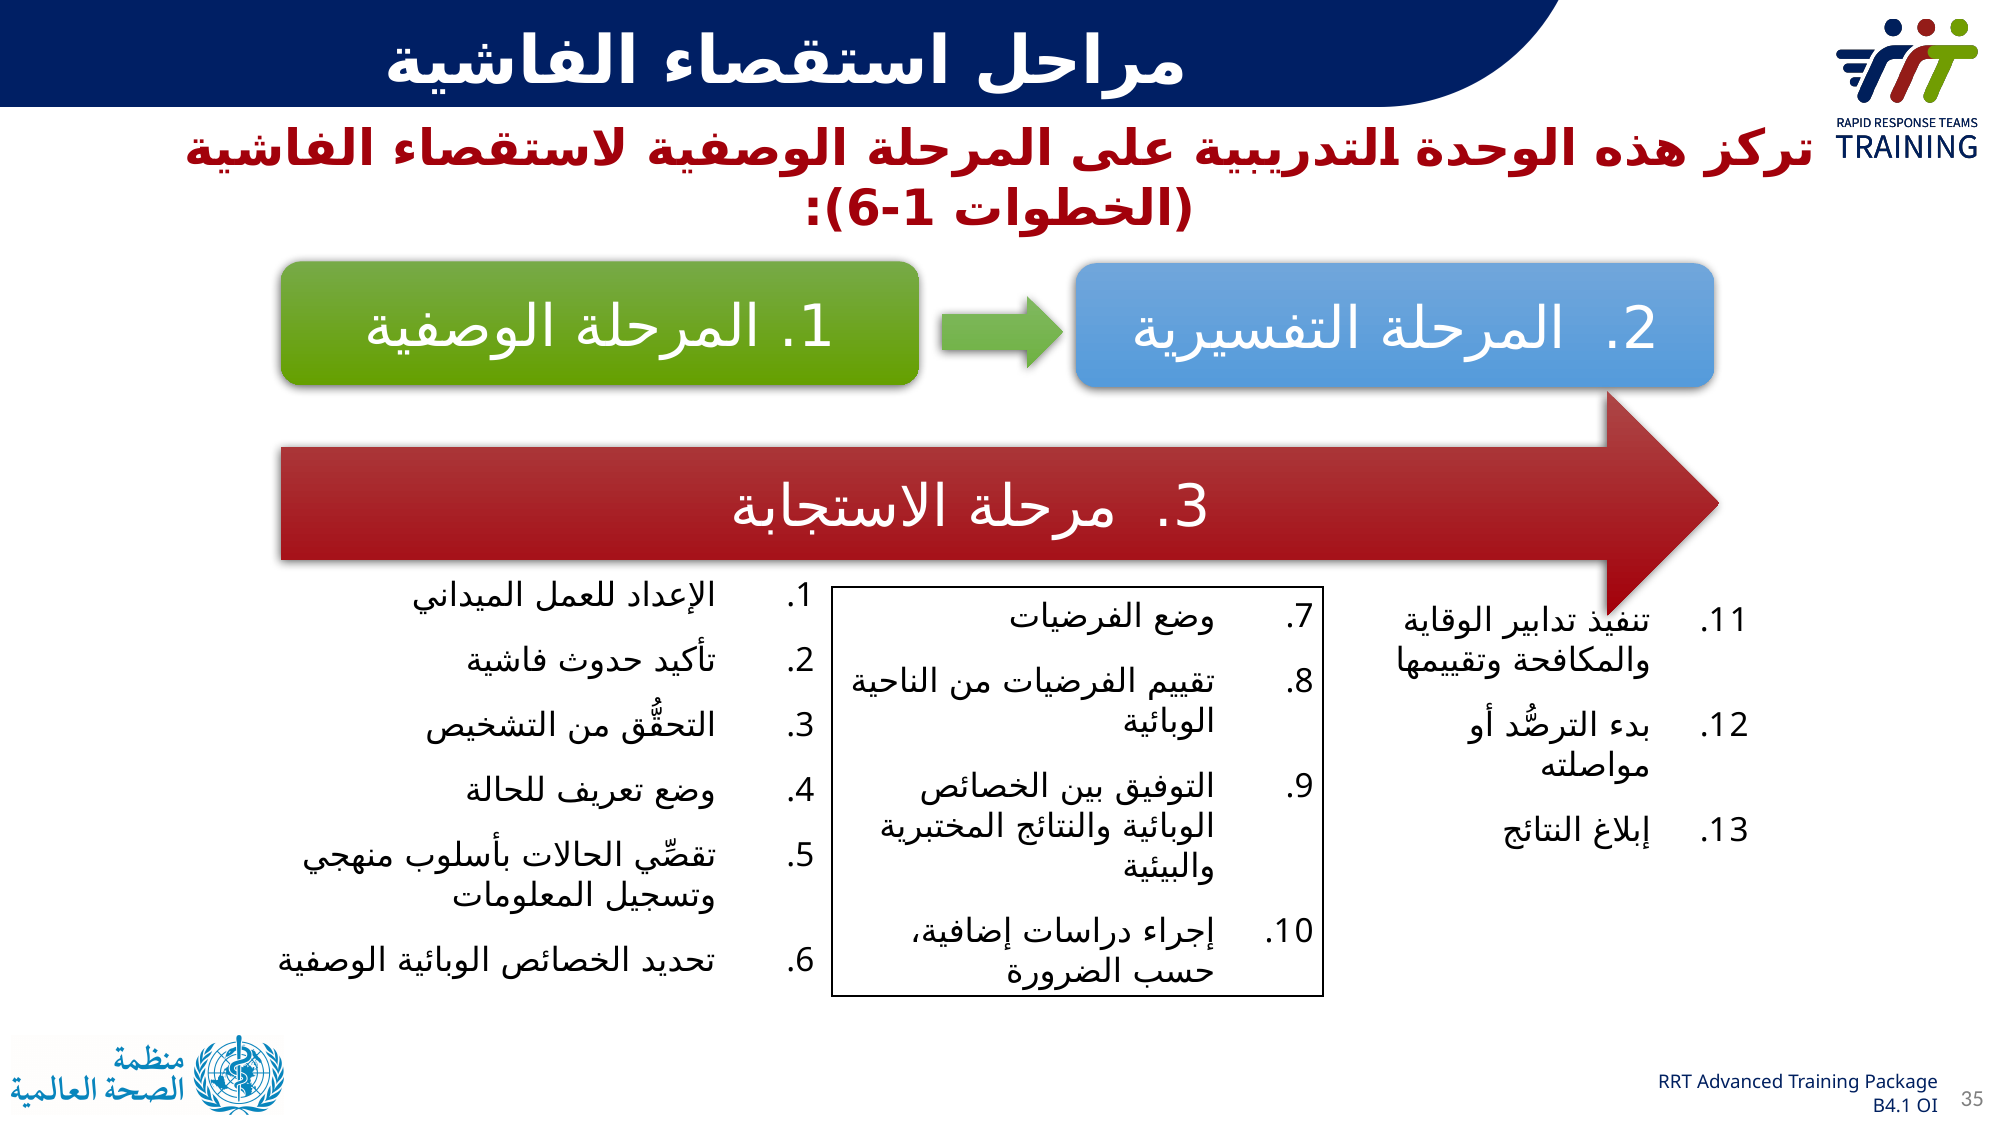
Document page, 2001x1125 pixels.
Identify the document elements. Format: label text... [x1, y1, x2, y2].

text_box مراحل استقصاء الفاشية [24, 8, 1196, 115]
text_box الإعداد للعمل الميداني تأكيد حدوث فاشية التحقُّق من التشخيص وضع تعريف للحالة تقصِّي الحالات بأسلوب منهجي وتسجيل المعلومات تحديد الخصائص الوبائية الوصفية [268, 565, 824, 985]
picture [0, 0, 1583, 107]
text_box تركز هذه الوحدة التدريبية على المرحلة الوصفية لاستقصاء الفاشية (الخطوات 1-6): [152, 108, 1847, 244]
picture [11, 1035, 284, 1115]
picture [241, 1050, 247, 1059]
text_box تنفيذ تدابير الوقاية والمكافحة وتقييمها بدء الترصُّد أو مواصلته إبلاغ النتائج [1367, 590, 1759, 856]
text_box [808, 616, 1347, 1060]
picture [1835, 19, 1978, 167]
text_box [280, 260, 1720, 616]
text_box وضع الفرضيات تقييم الفرضيات من الناحية الوبائية التوفيق بين الخصائص الوبائية والنتائج المختبرية والبيئية إجراء دراسات إضافية، حسب الضرورة [832, 616, 1324, 997]
